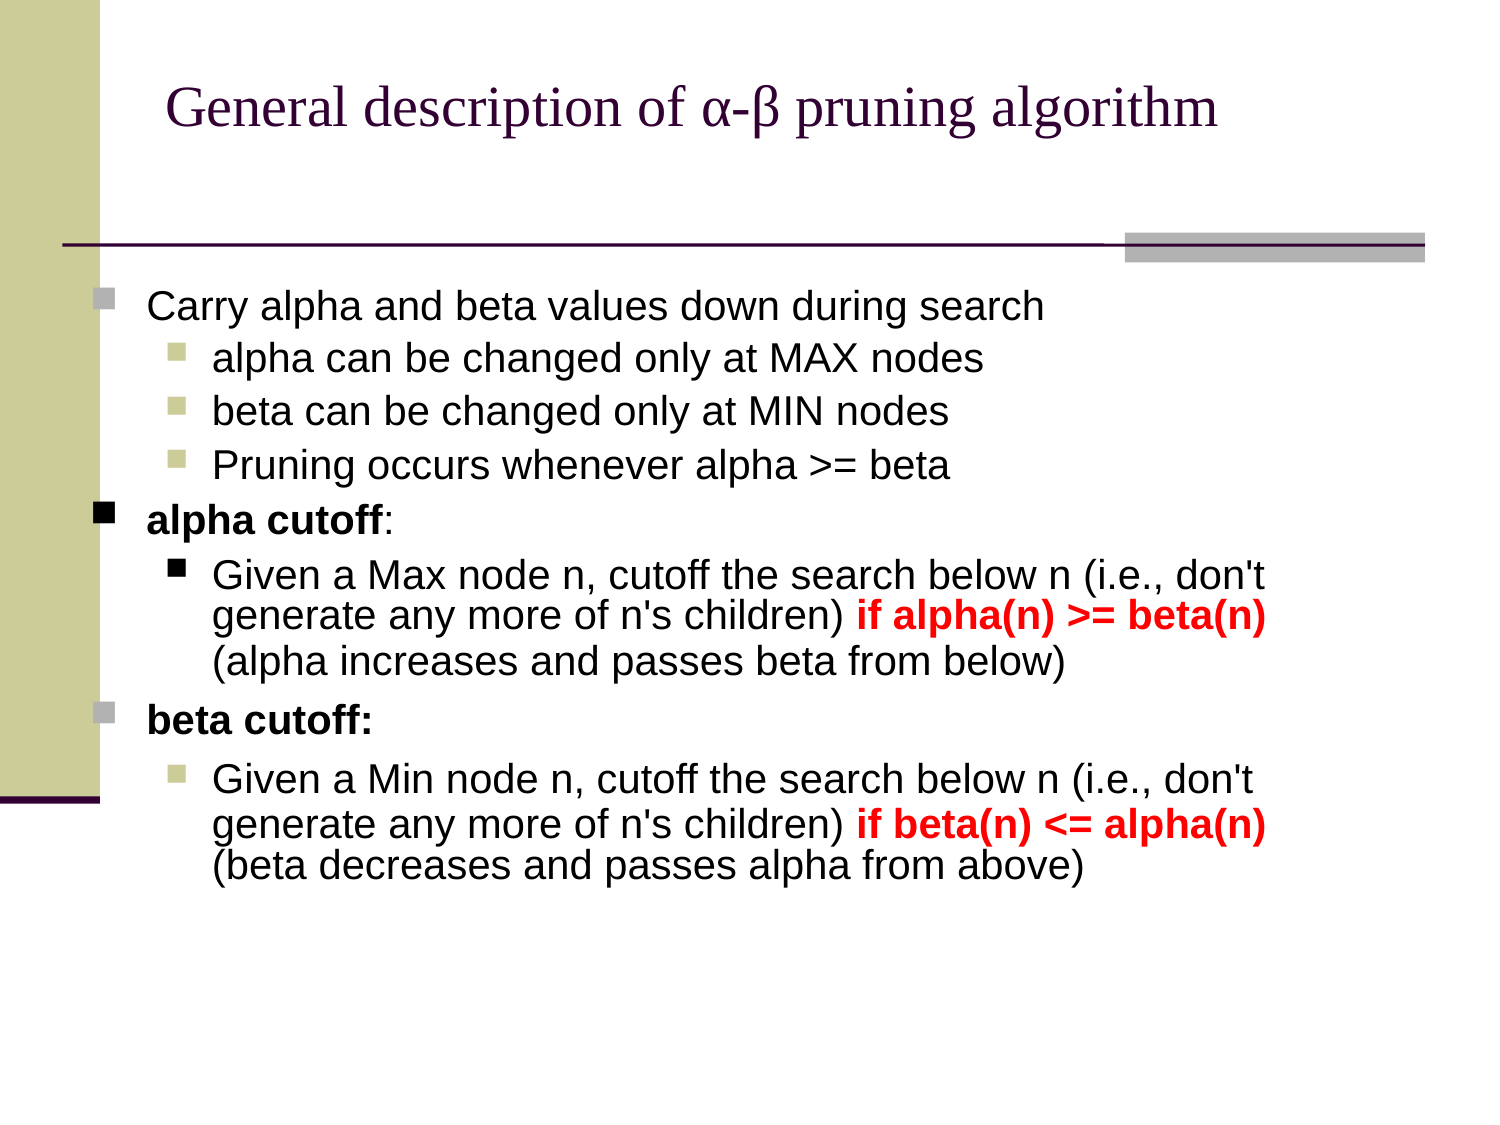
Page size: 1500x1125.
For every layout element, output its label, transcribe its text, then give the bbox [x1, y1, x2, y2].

list Carry alpha and beta values down during search alpha can be changed only at MAX nodes beta can be changed only at MIN nodes Pruning occurs whenever alpha >= beta alpha cutoff: Given a Max node n, cutoff the search below n (i.e., don't generate any more of n's children) if alpha(n) >= beta(n) (alpha increases and passes beta from below) beta cutoff: Given a Min node n, cutoff the search below n (i.e., don't generate any more of n's children) if beta(n) <= alpha(n) (beta decreases and passes alpha from above) [74, 222, 1426, 1055]
title General description of α-β pruning algorithm [149, 45, 1426, 162]
